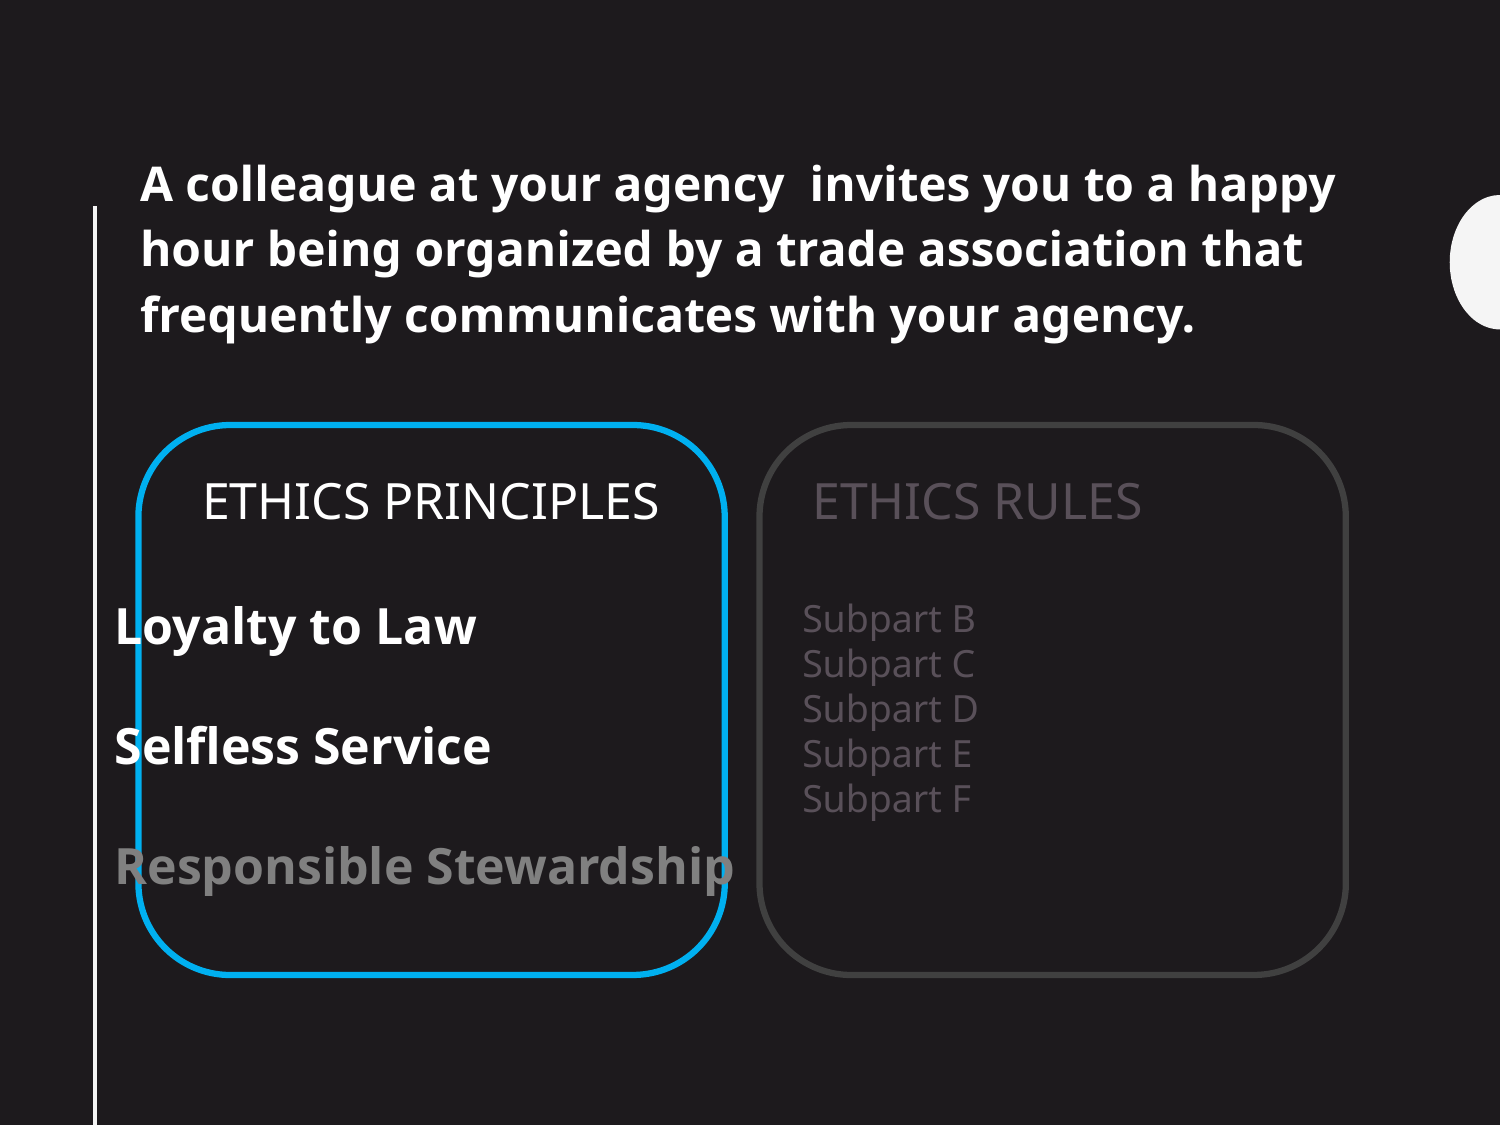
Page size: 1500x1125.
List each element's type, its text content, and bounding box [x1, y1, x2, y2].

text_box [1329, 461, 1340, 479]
text_box A colleague at your agency invites you to a happy hour being organized by a trade association that frequently communicates with your agency. [124, 137, 1400, 410]
text_box [137, 423, 726, 587]
text_box Subpart B Subpart C Subpart D Subpart E Subpart F [787, 587, 1500, 828]
text_box Loyalty to Law Selfless Service Responsible Stewardship [99, 587, 751, 903]
text_box [139, 903, 724, 977]
text_box [758, 423, 1347, 977]
text_box ETHICS PRINCIPLES [709, 462, 730, 538]
